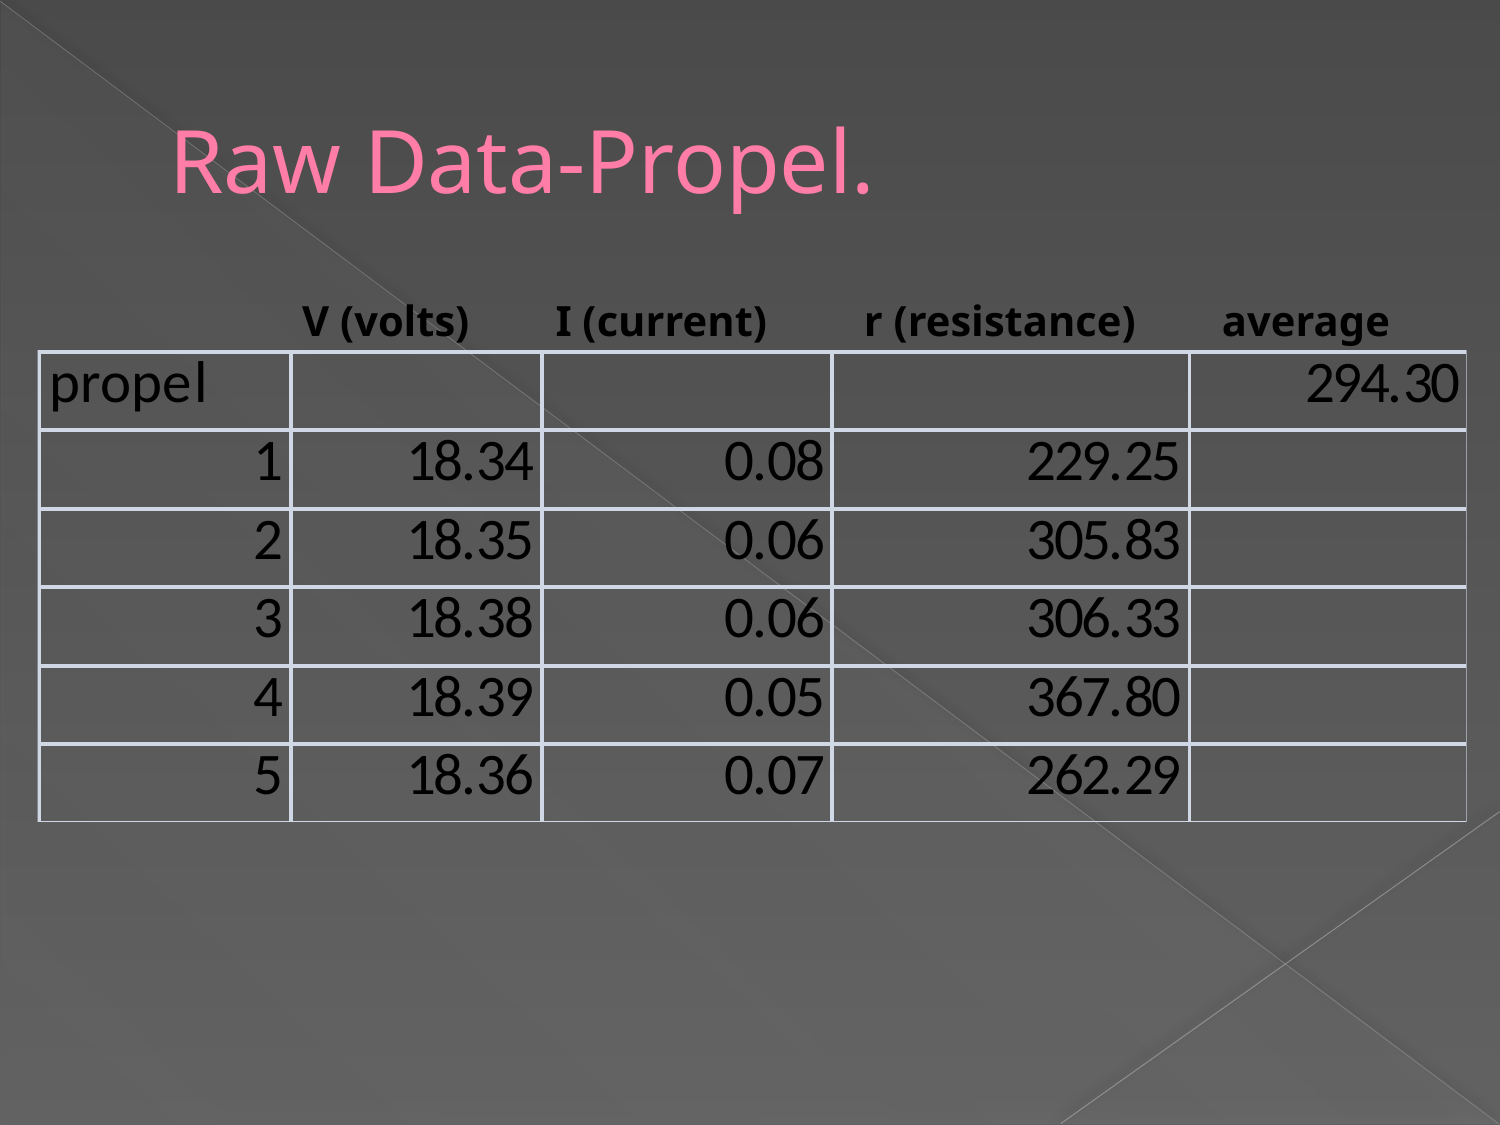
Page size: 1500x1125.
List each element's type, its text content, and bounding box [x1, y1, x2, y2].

title Raw Data-Propel. [75, 43, 1425, 274]
text_box V (volts) I (current) r (resistance) average [287, 287, 1500, 353]
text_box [37, 349, 1471, 826]
